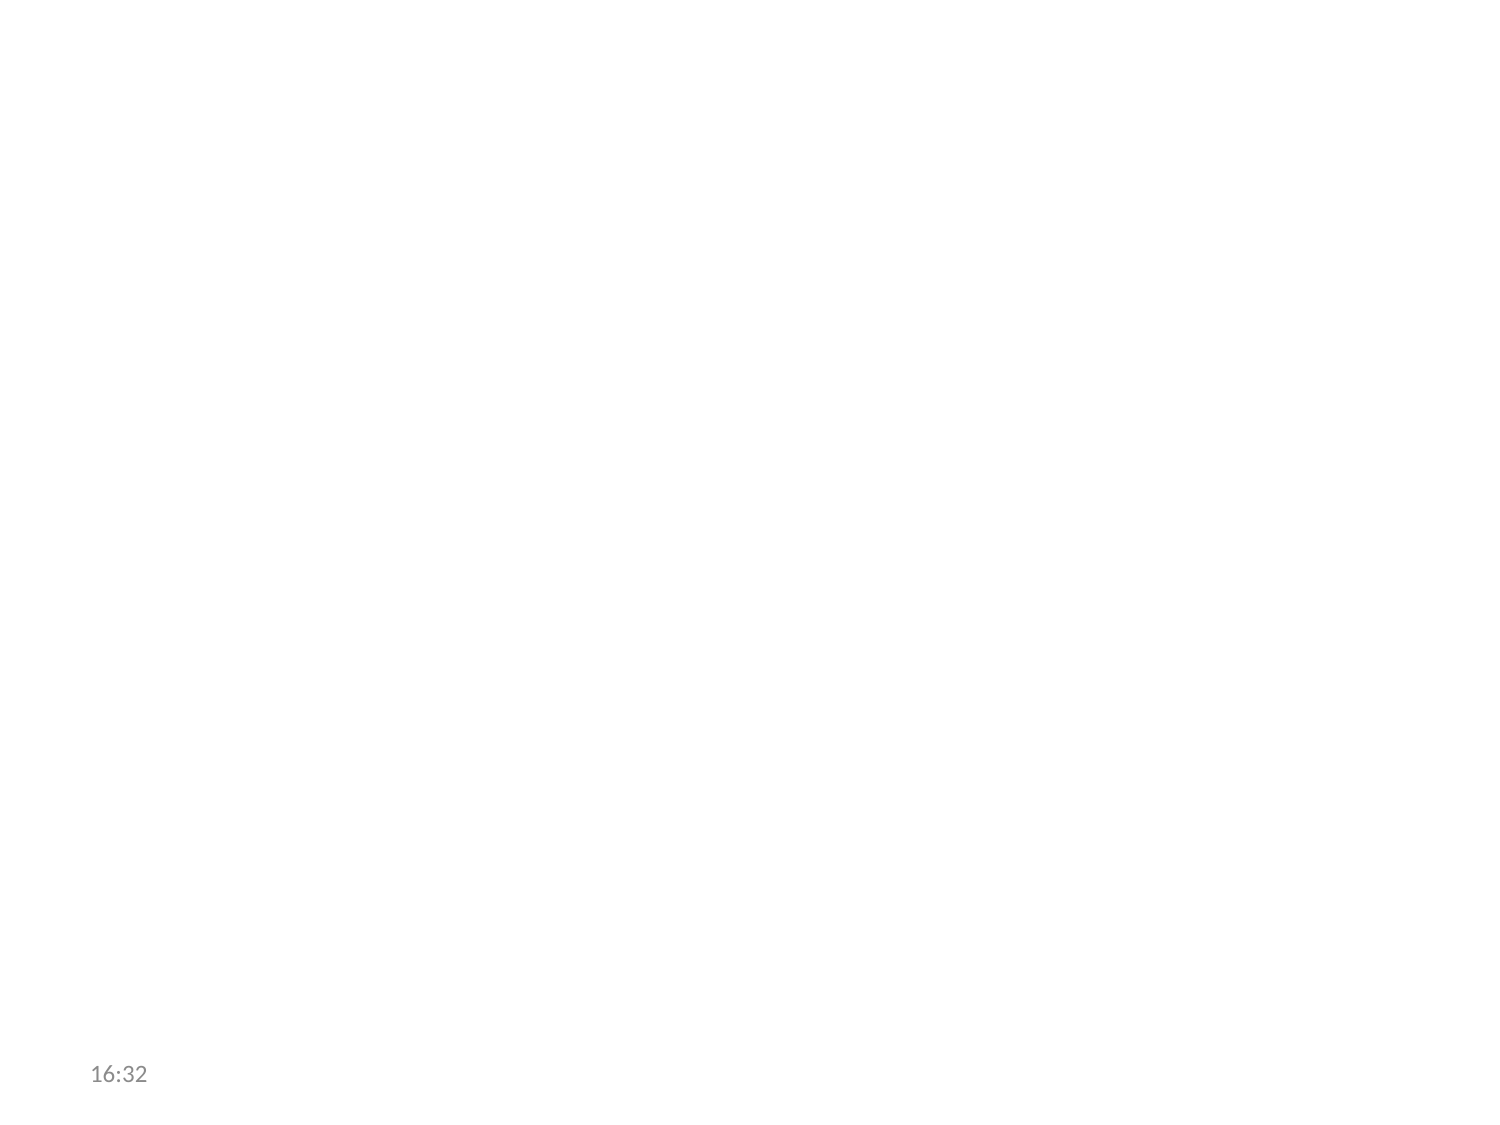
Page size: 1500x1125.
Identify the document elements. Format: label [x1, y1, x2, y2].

slide_number [75, 1042, 425, 1103]
